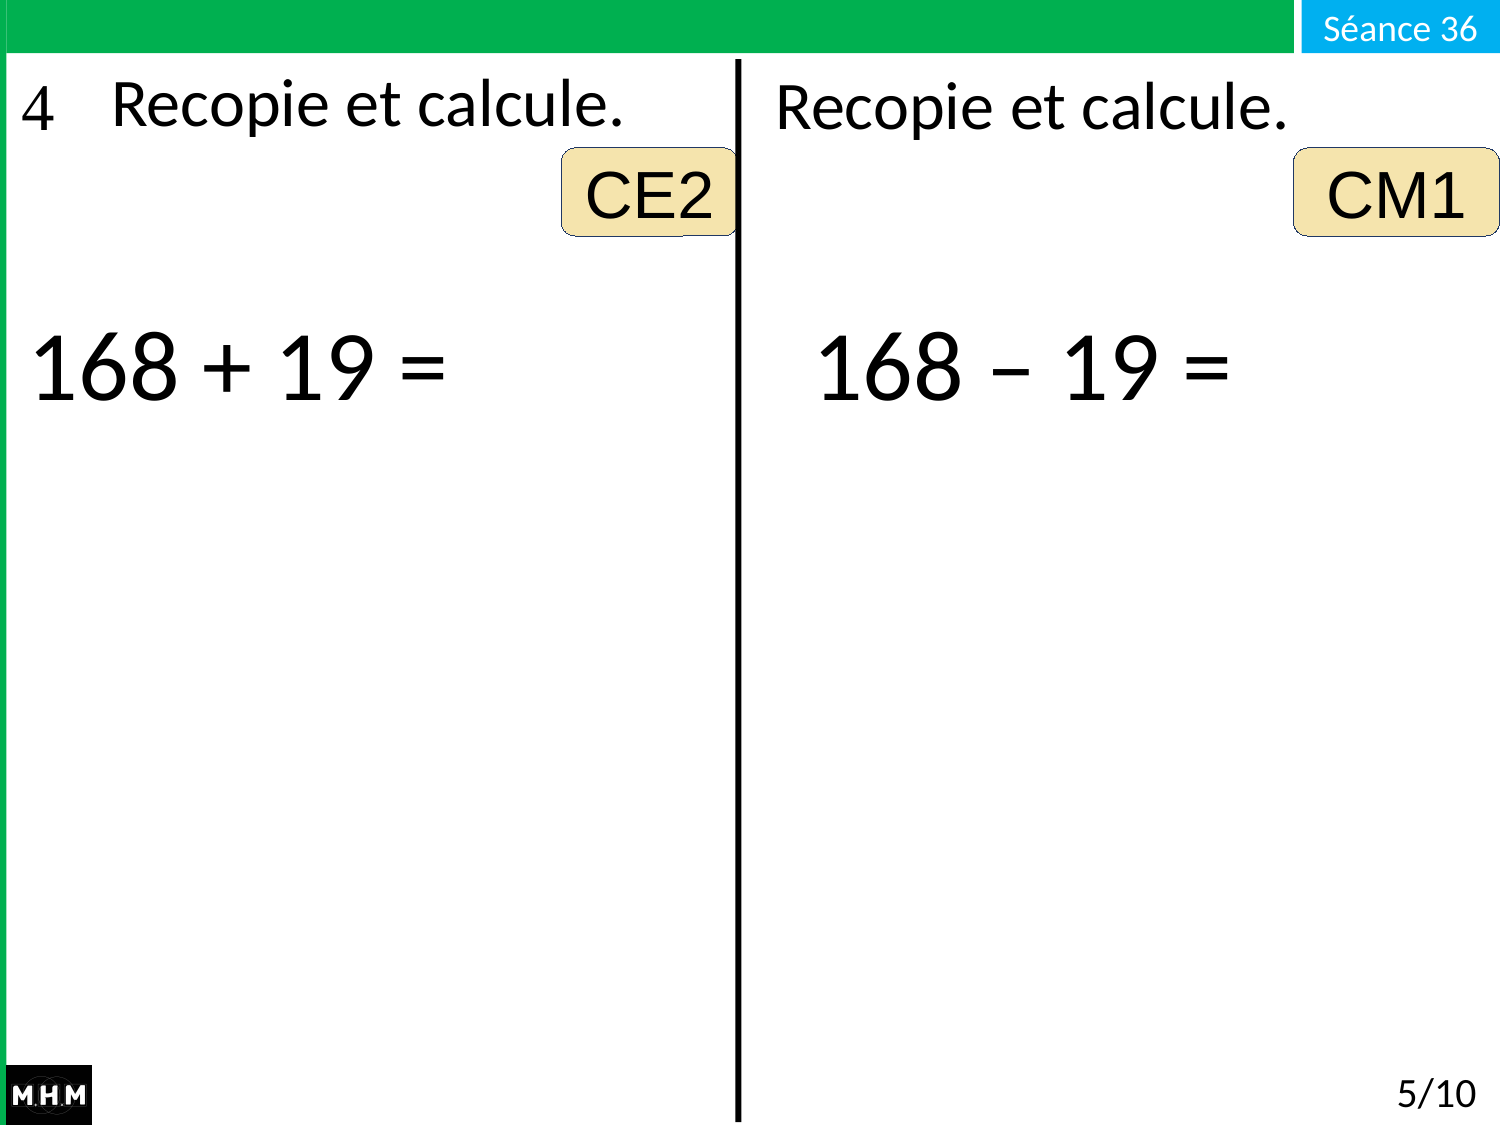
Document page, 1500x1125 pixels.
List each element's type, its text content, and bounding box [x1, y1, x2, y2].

text_box 168 + 19 = [13, 292, 587, 428]
list 5/10 [1373, 1064, 1500, 1125]
title Recopie et calcule. [96, 60, 738, 149]
text_box CM1 [1293, 147, 1500, 237]
title Recopie et calcule. [739, 60, 1391, 149]
picture [6, 1065, 92, 1125]
text_box 168 – 19 = [797, 292, 1377, 428]
text_box Recopie et calcule. [760, 62, 1360, 152]
text_box CE2 [561, 147, 738, 237]
